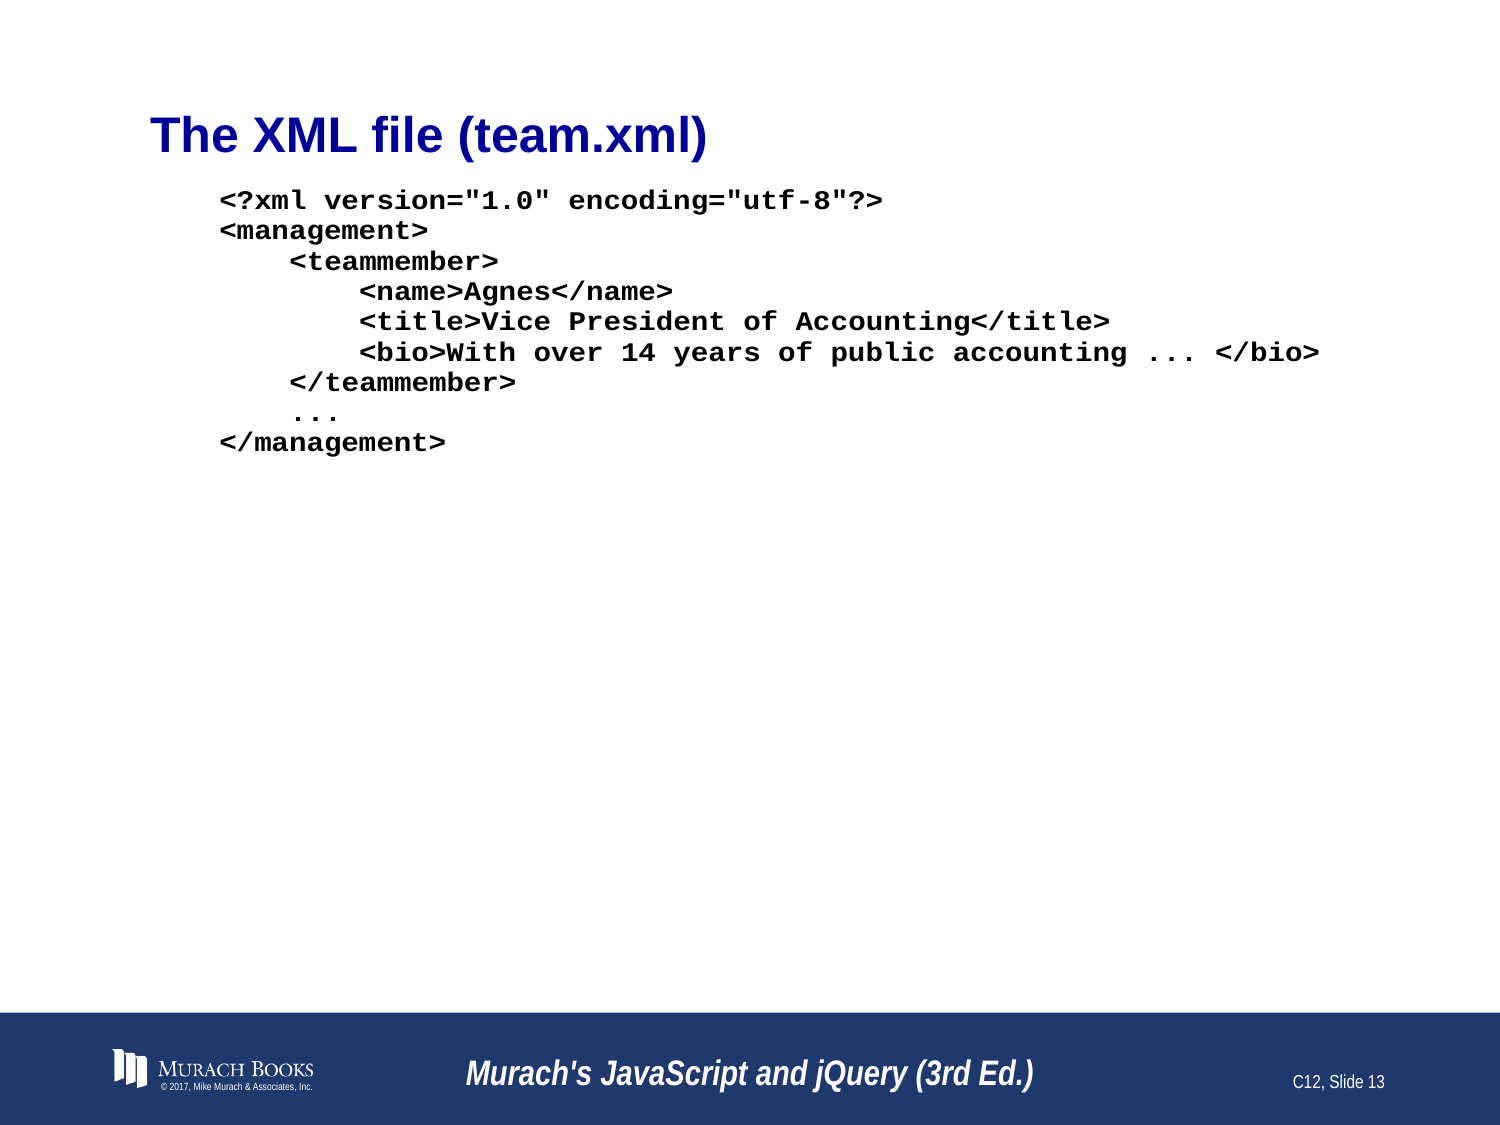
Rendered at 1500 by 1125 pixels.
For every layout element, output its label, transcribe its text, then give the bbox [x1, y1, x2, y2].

slide_number Murach's JavaScript and jQuery (3rd Ed.) [463, 1025, 1050, 1100]
slide_number C12, Slide 13 [1087, 1025, 1400, 1100]
title The XML file (team.xml) [150, 102, 1350, 164]
footer © 2017, Mike Murach & Associates, Inc. [12, 1025, 463, 1100]
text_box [162, 187, 1361, 496]
